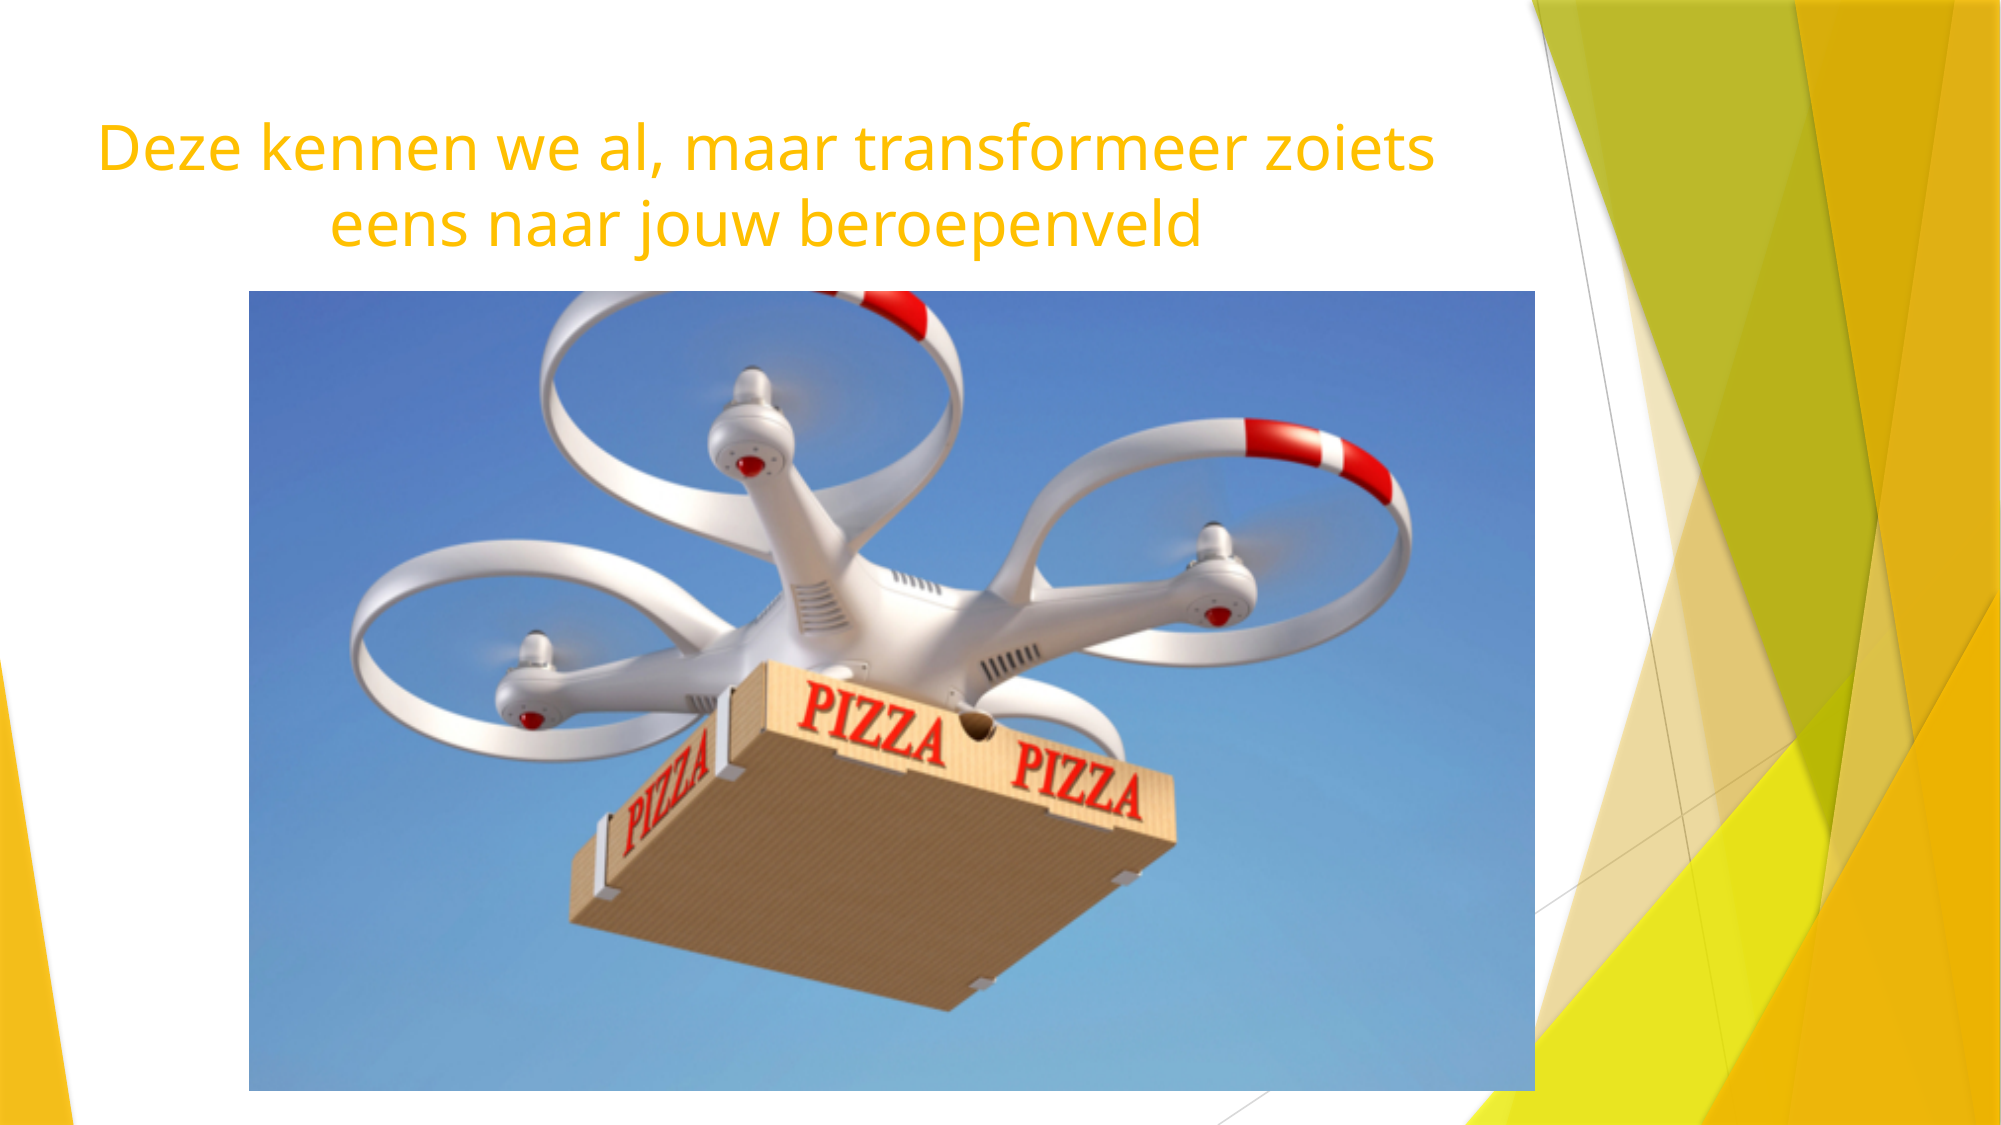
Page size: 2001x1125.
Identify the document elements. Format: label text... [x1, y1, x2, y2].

title Deze kennen we al, maar transformeer zoiets eens naar jouw beroepenveld [35, 99, 1500, 268]
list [248, 290, 1535, 1091]
